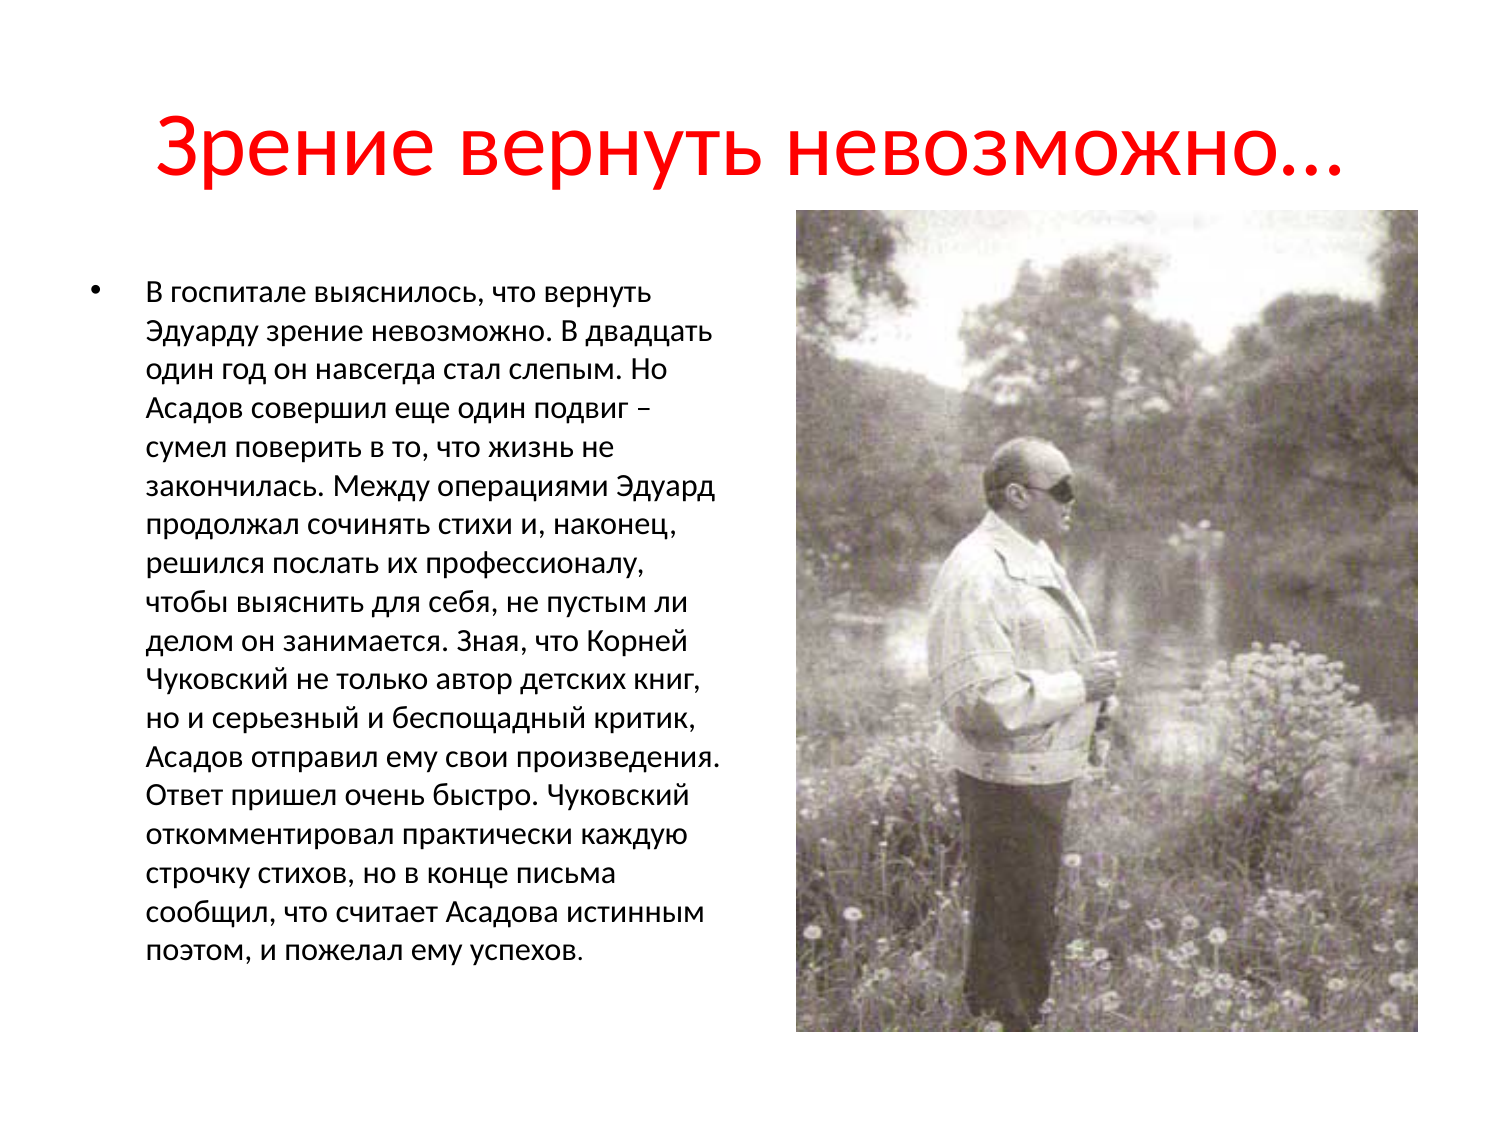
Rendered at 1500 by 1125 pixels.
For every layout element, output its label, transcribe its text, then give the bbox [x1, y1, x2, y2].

list В госпитале выяснилось, что вернуть Эдуарду зрение невозможно. В двадцать один год он навсегда стал слепым. Но Асадов совершил еще один подвиг – сумел поверить в то, что жизнь не закончилась. Между операциями Эдуард продолжал сочинять стихи и, наконец, решился послать их профессионалу, чтобы выяснить для себя, не пустым ли делом он занимается. Зная, что Корней Чуковский не только автор детских книг, но и серьезный и беспощадный критик, Асадов отправил ему свои произведения. Ответ пришел очень быстро. Чуковский откомментировал практически каждую строчку стихов, но в конце письма сообщил, что считает Асадова истинным поэтом, и пожелал ему успехов. [75, 262, 738, 1005]
title Зрение вернуть невозможно… [75, 45, 1425, 233]
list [796, 210, 1419, 1032]
